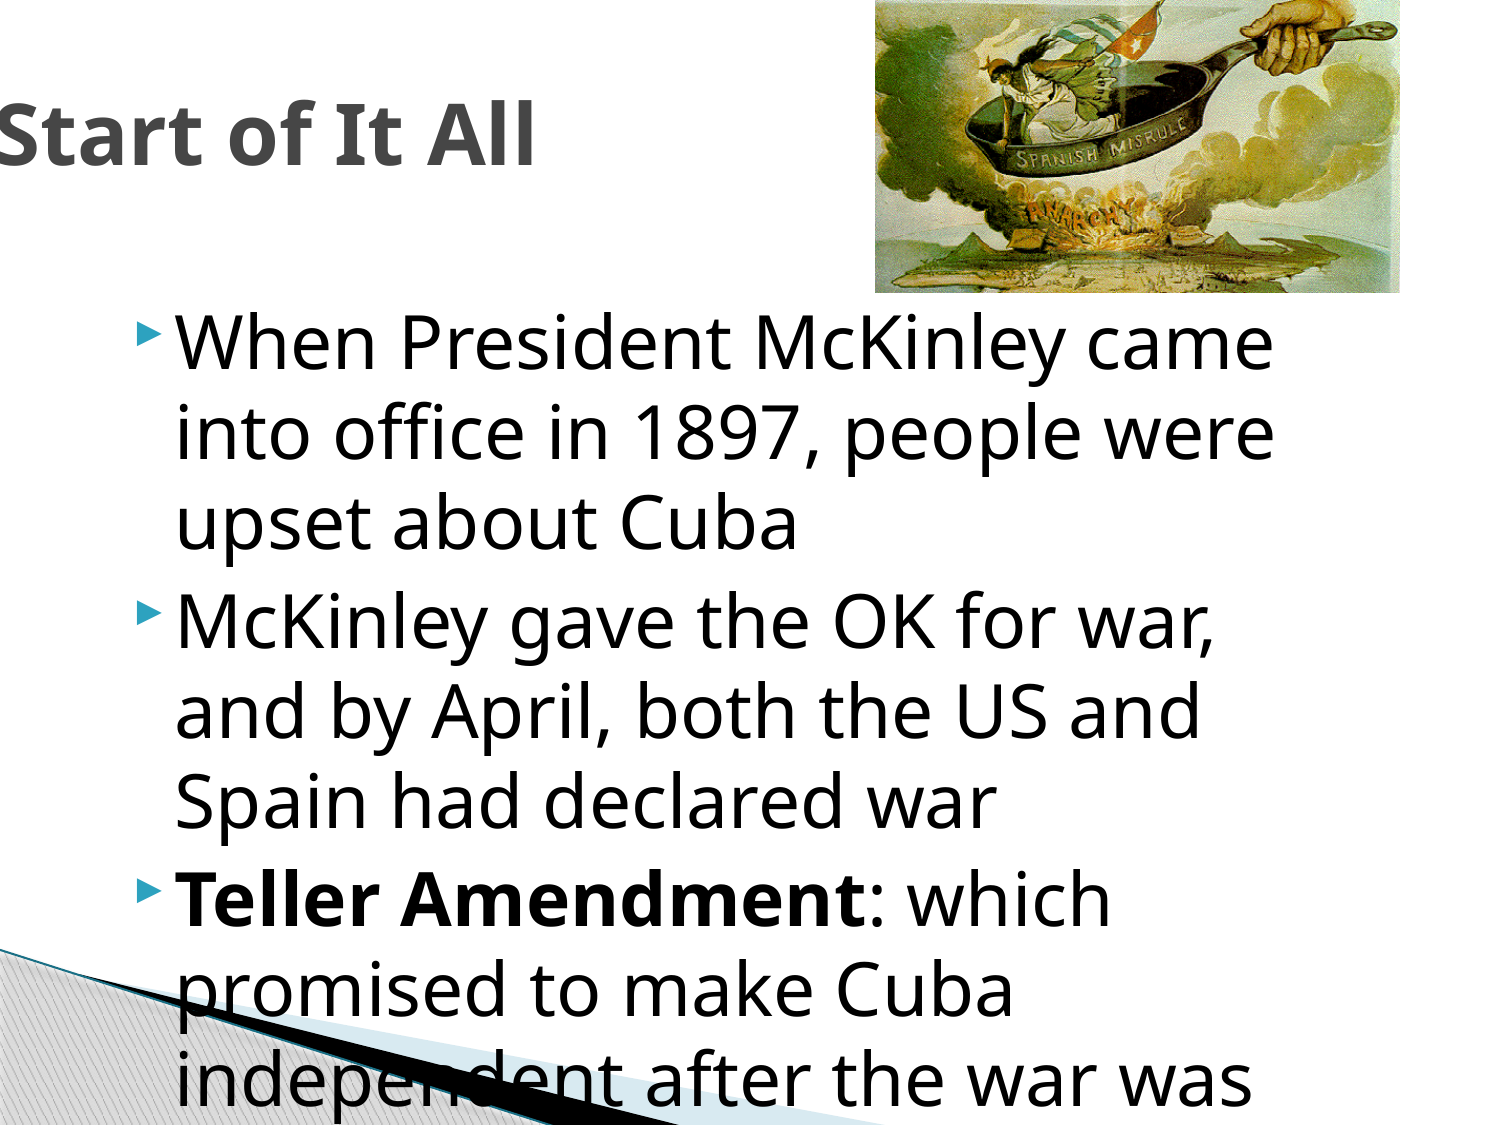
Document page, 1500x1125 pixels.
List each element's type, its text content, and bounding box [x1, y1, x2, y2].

picture [874, 0, 1401, 293]
list When President McKinley came into office in 1897, people were upset about Cuba McKinley gave the OK for war, and by April, both the US and Spain had declared war Teller Amendment: which promised to make Cuba independent after the war was over [99, 287, 1375, 1038]
title The Start of It All [0, 37, 868, 225]
